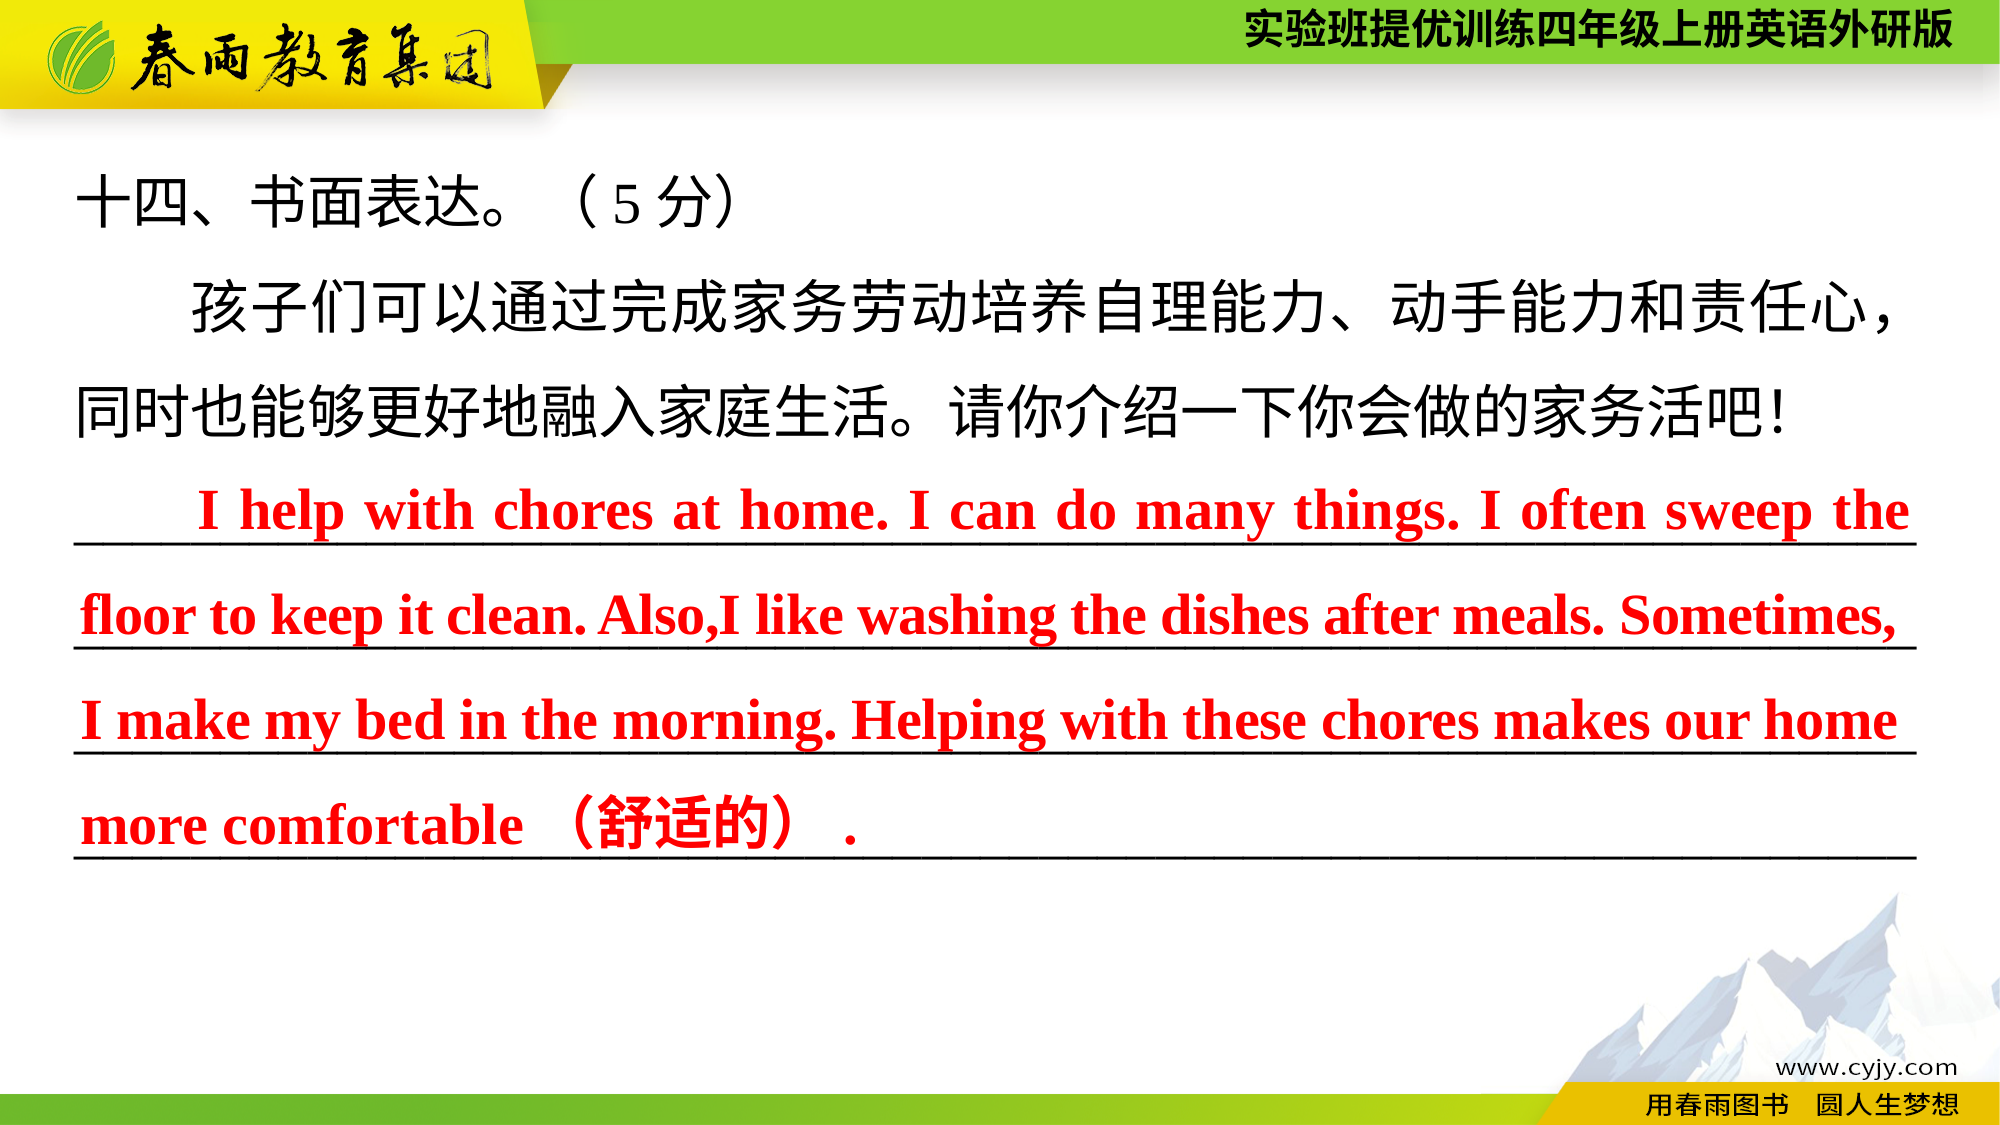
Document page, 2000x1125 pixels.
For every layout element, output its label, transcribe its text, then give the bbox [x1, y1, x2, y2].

picture [0, 0, 2000, 1125]
list 十四、书面表达。（5分） 孩子们可以通过完成家务劳动培养自理能力、动手能力和责任心，同时也能够更好地融入家庭生活。请你介绍一下你会做的家务活吧！ _______________________________________________________________ _______________________________________________________________ _______________________________________________________________ _______________________________________________________________ [59, 122, 1944, 880]
text_box I help with chores at home. I can do many things. I often sweep the floor to keep it clean. Also,I like washing the dishes after meals. Sometimes, I make my bed in the morning. Helping with these chores makes our home more comfortable（舒适的）. [64, 429, 1927, 864]
